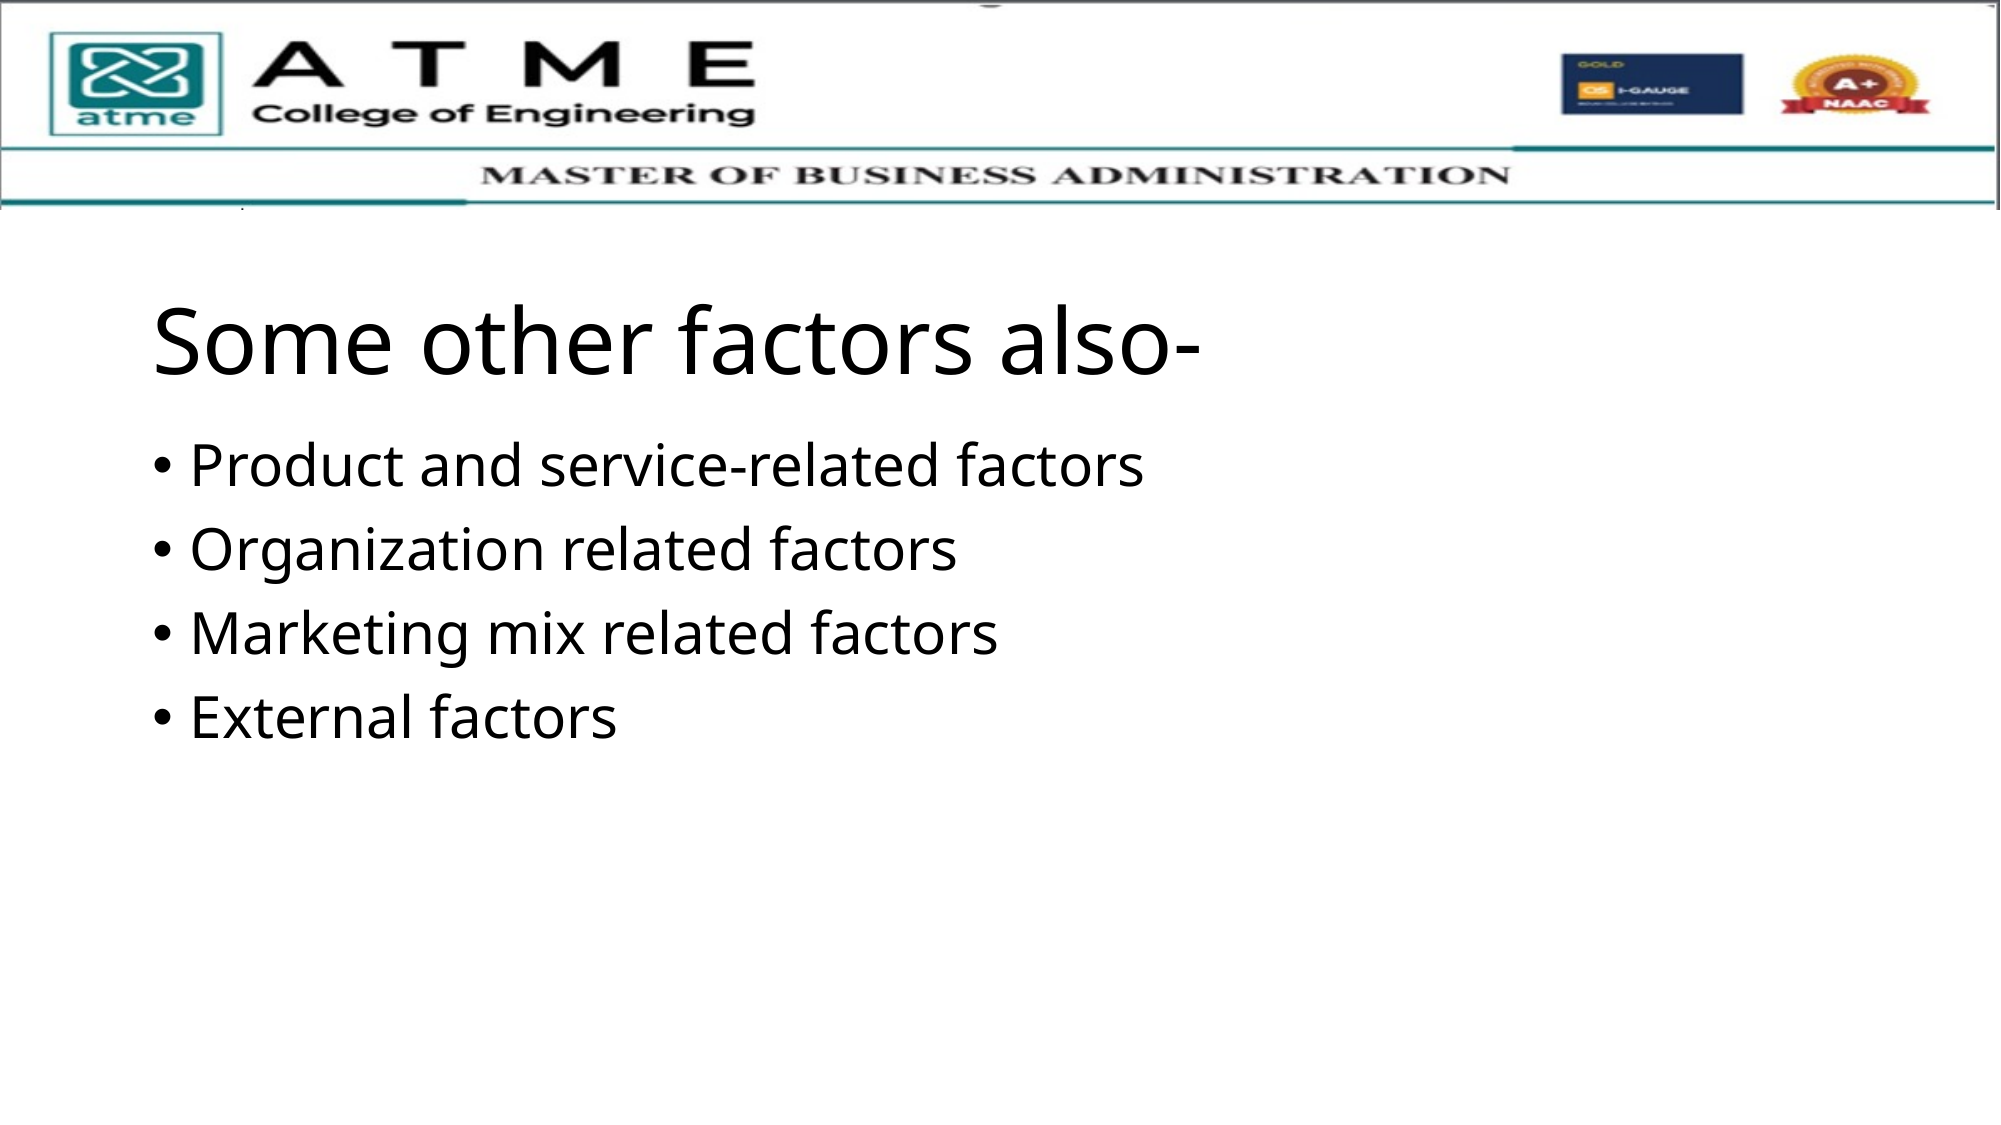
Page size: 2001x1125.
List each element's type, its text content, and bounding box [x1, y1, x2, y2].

title Some other factors also- [137, 231, 1863, 429]
list Product and service-related factors Organization related factors Marketing mix related factors External factors [137, 429, 1863, 1084]
picture [0, 0, 2000, 210]
